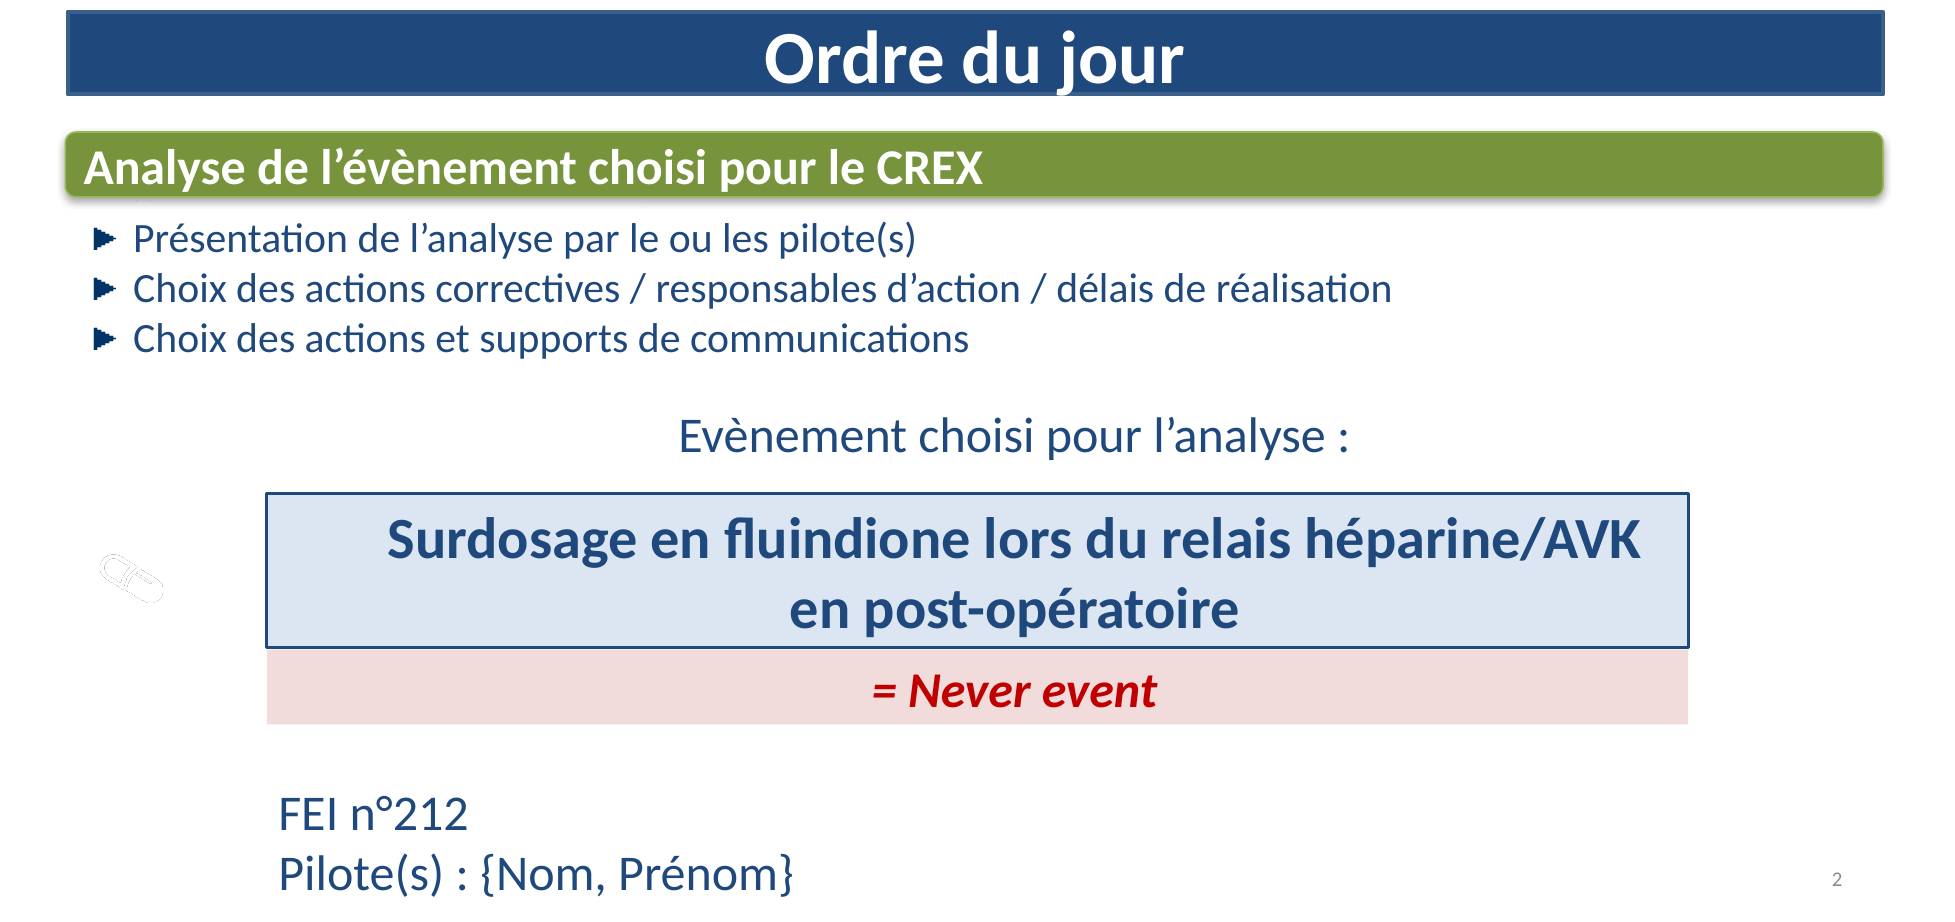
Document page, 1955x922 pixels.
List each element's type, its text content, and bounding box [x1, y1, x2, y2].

slide_number 2 [1685, 853, 1858, 904]
text_box Analyse de l’évènement choisi pour le CREX [64, 131, 1884, 198]
picture [86, 220, 116, 250]
picture [103, 158, 153, 208]
text_box Surdosage en fluindione lors du relais héparine/AVK en post-opératoire [266, 493, 1689, 648]
text_box Ordre du jour [66, 10, 1885, 96]
picture [86, 320, 116, 350]
text_box Présentation de l’analyse par le ou les pilote(s) Choix des actions correctives / responsables d’action / délais de réalisation Choix des actions et supports de communications [0, 202, 1872, 368]
text_box Evènement choisi pour l’analyse : [266, 394, 1689, 470]
text_box = Never event [266, 649, 1689, 725]
picture [99, 547, 163, 611]
picture [86, 270, 116, 300]
text_box FEI n°212 Pilote(s) : {Nom, Prénom} [263, 773, 1685, 908]
